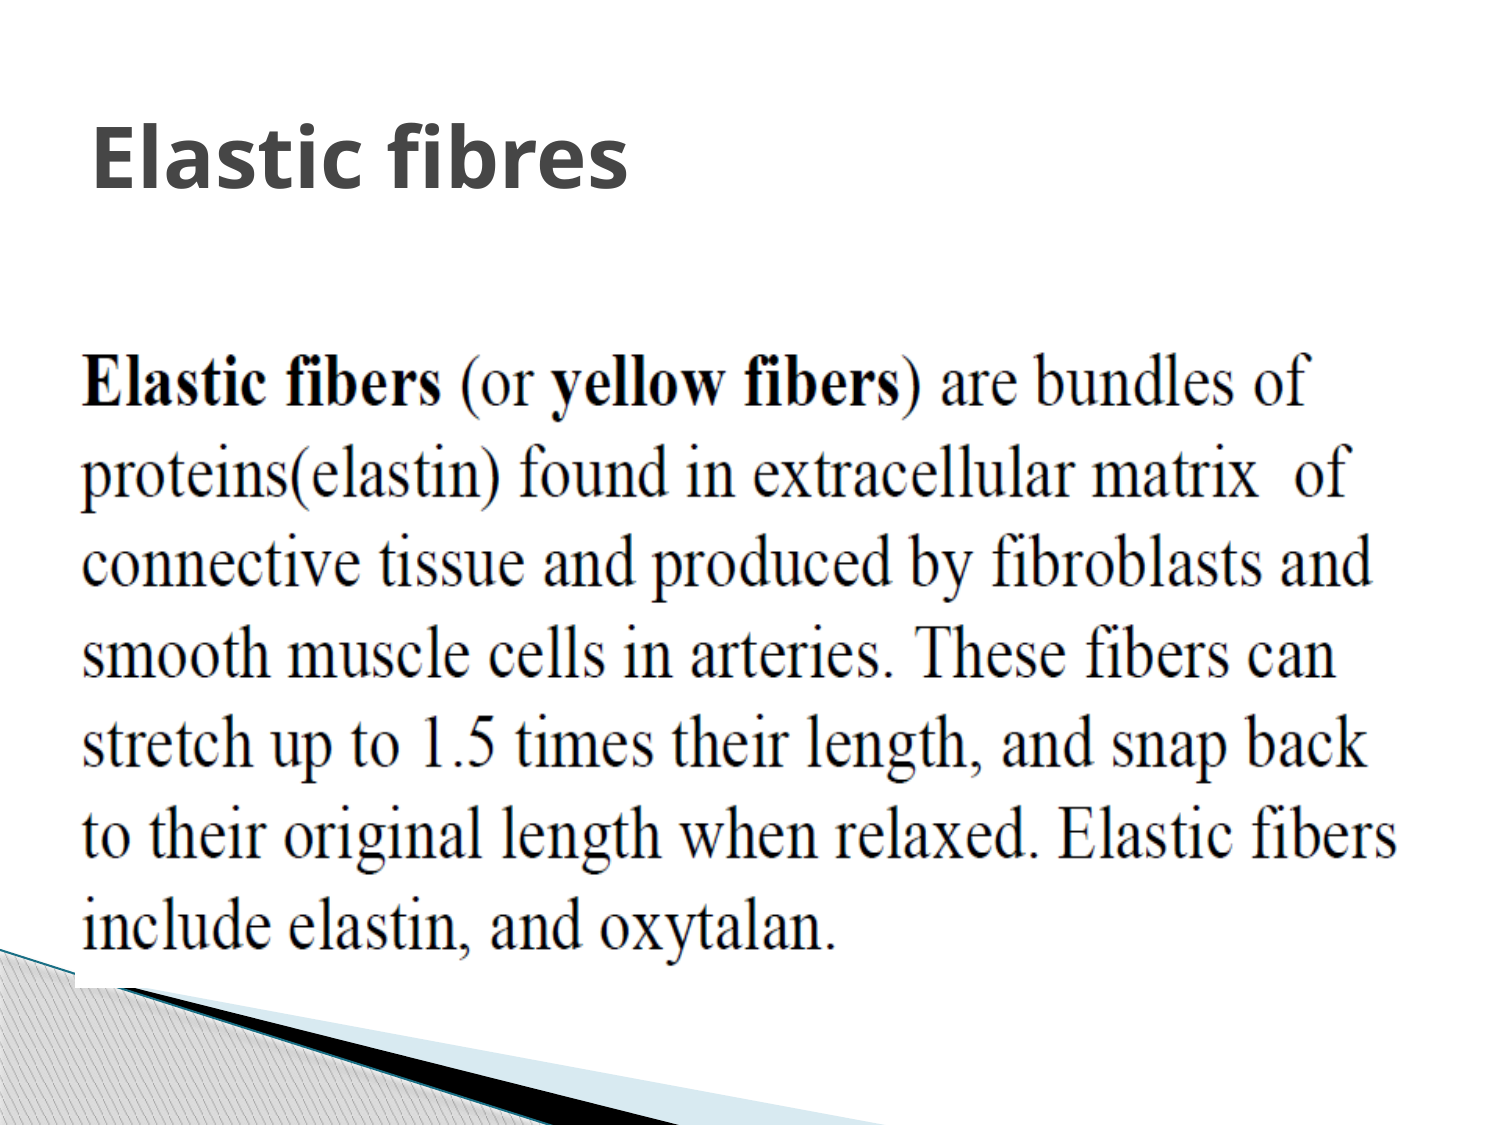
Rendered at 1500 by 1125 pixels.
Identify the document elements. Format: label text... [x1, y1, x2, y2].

title Elastic fibres [75, 45, 1425, 264]
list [75, 333, 1425, 988]
